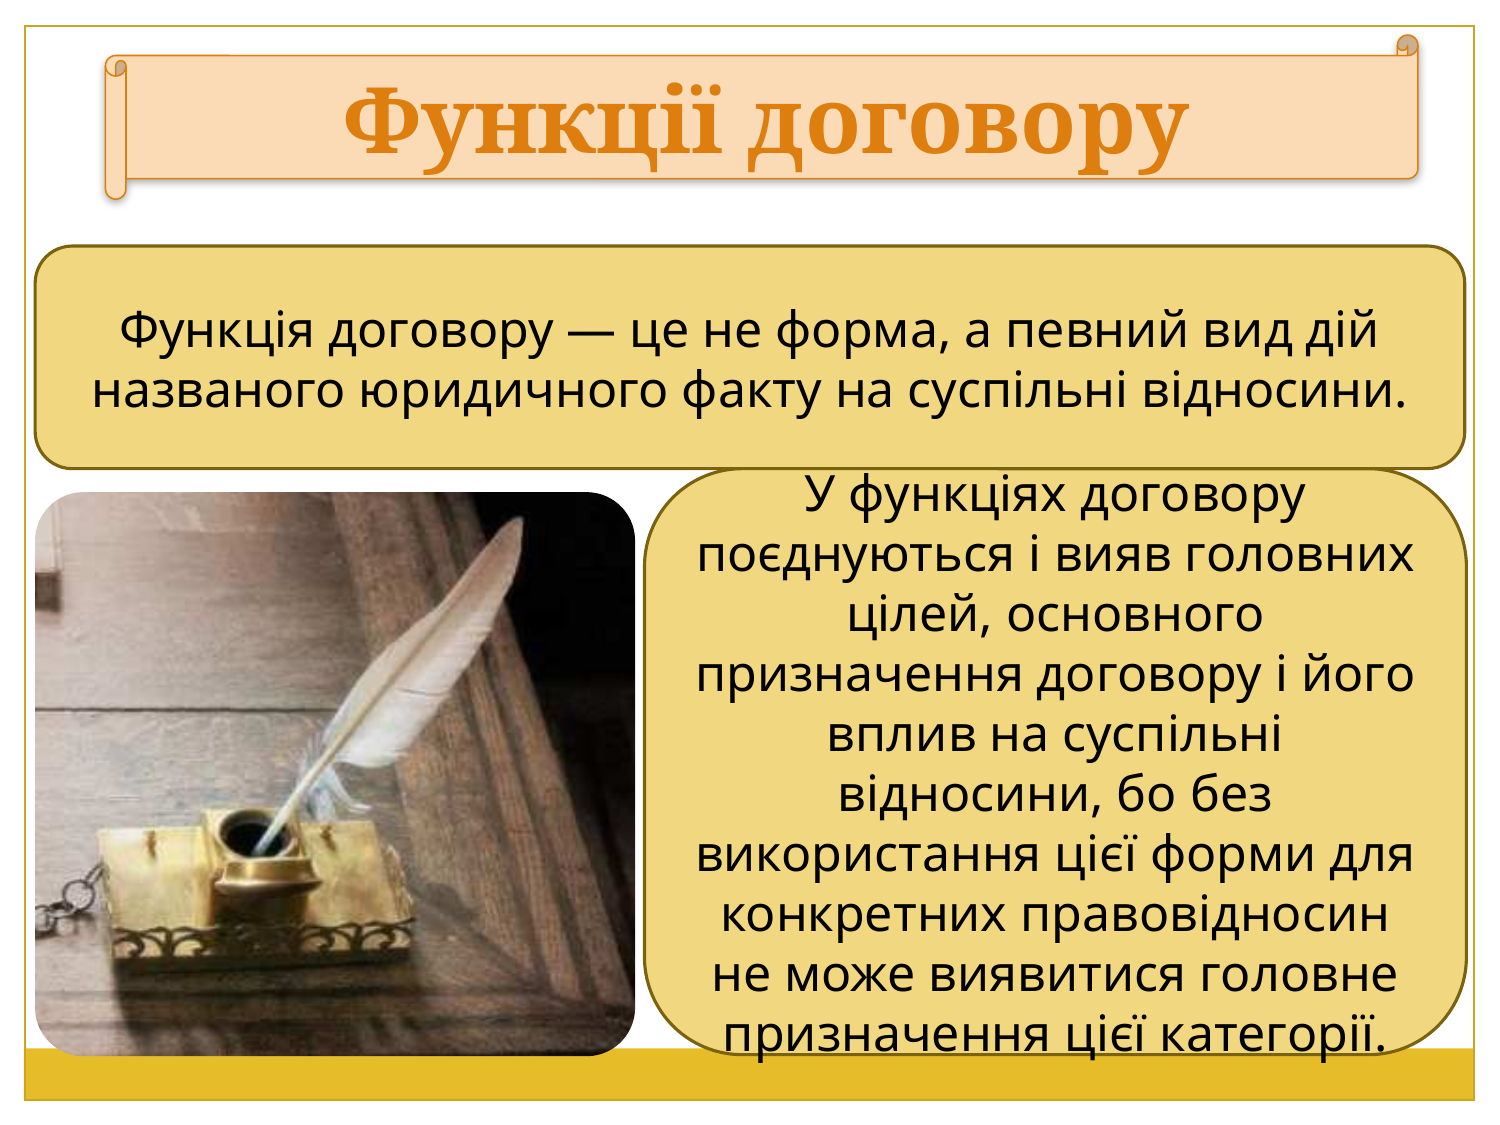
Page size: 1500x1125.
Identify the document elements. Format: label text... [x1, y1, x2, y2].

picture [34, 491, 636, 1057]
text_box Функції договору [104, 34, 1419, 200]
text_box У функціях договору поєднуються і вияв головних цілей, основного призначення договору і його вплив на суспільні відносини, бо без використання цієї форми для конкретних правовідносин не може виявитися головне призначення цієї категорії. [643, 467, 1468, 1056]
text_box Функція договору — це не форма, а певний вид дій названого юридичного факту на суспільні відносини. [34, 245, 1466, 470]
